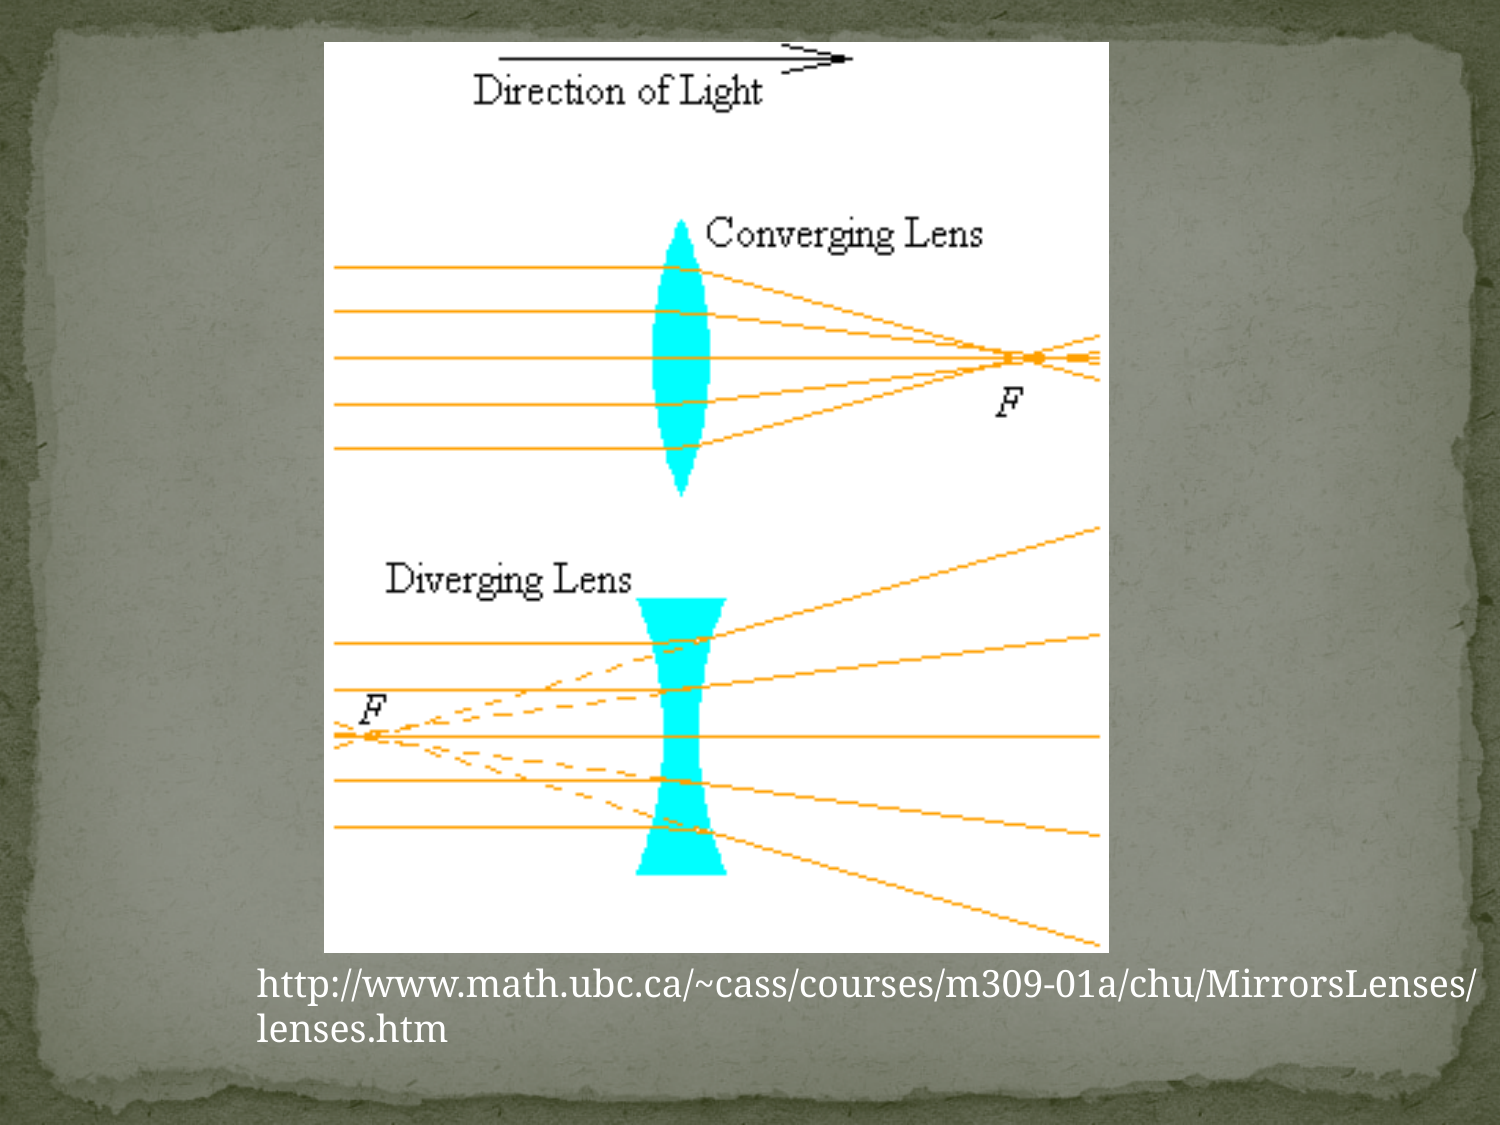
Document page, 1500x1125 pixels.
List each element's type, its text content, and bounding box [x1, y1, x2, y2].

text_box http://www.math.ubc.ca/~cass/courses/m309-01a/chu/MirrorsLenses/lenses.htm [242, 952, 1500, 1057]
picture [324, 42, 1109, 952]
